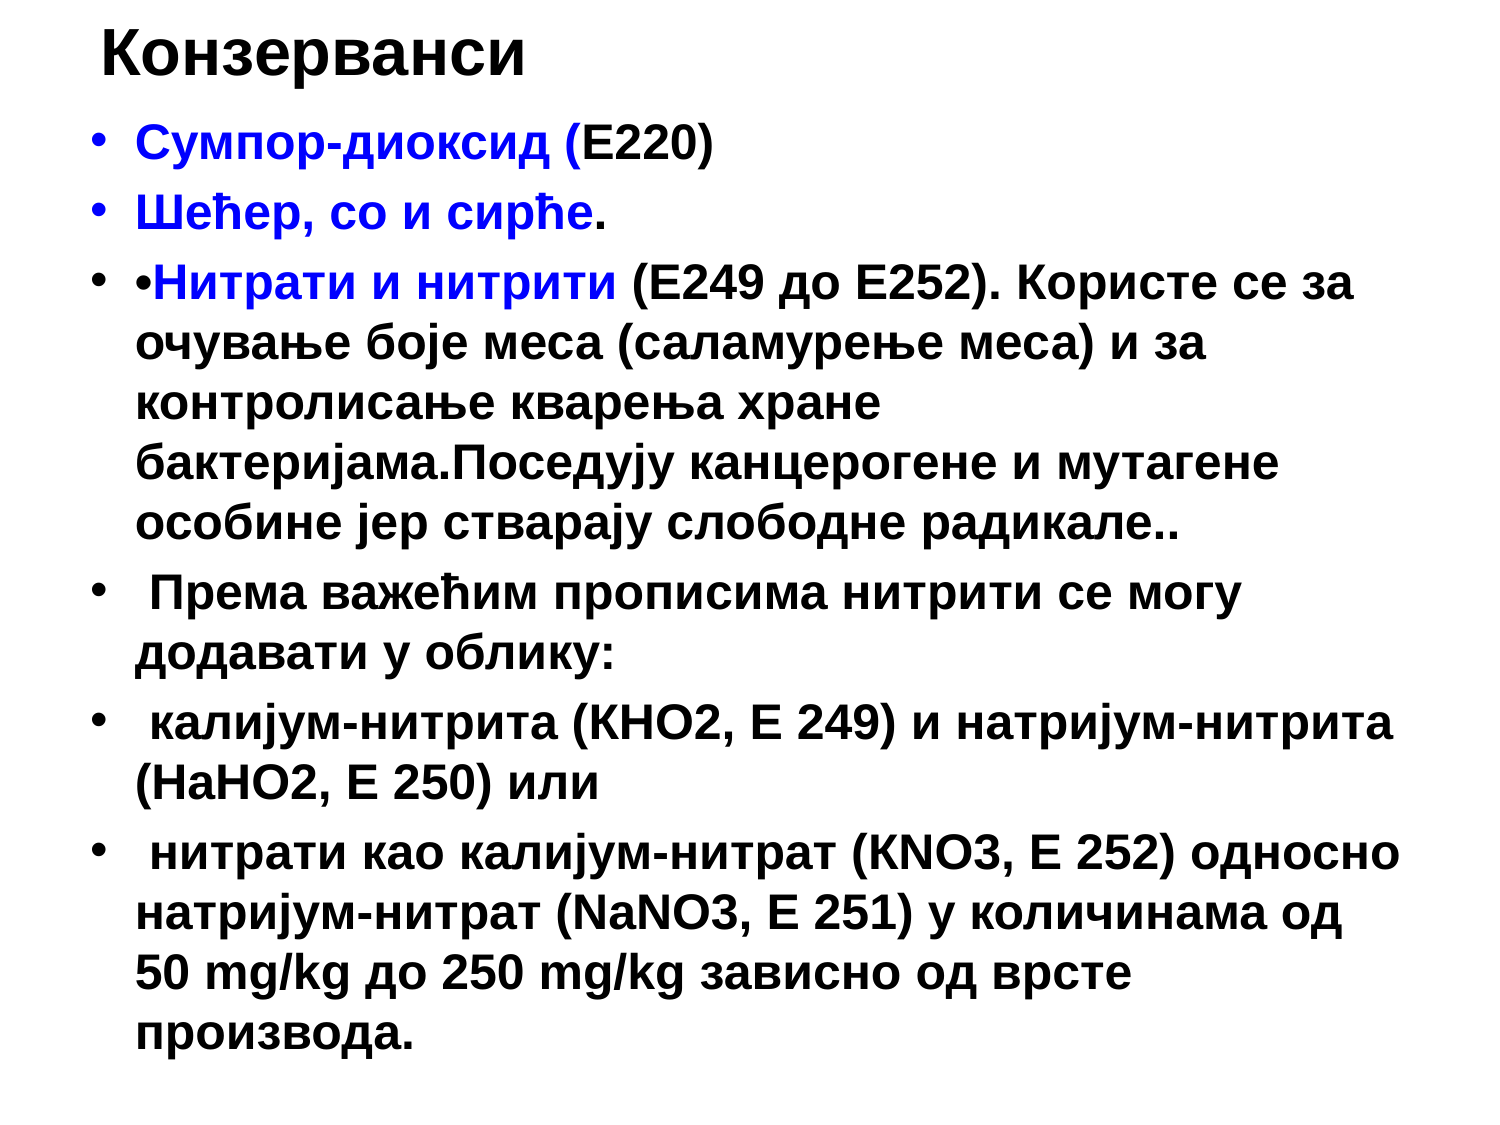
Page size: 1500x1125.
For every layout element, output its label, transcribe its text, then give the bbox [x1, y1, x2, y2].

title Конзерванси [100, 0, 1451, 89]
list Сумпор-диоксид (Е220) Шећер, со и сирће. •Нитрати и нитрити (Е249 до Е252). Користе се за очување боје меса (саламурење меса) и за контролисање кварења хране бактеријама.Поседују канцерогене и мутагене особине јер стварају слободне радикале.. Према важећим прописима нитрити се могу додавати у облику: калијум-нитрита (КНО2, Е 249) и натријум-нитрита (НаНО2, Е 250) или нитрати као калијум-нитрат (КNО3, Е 252) односно натријум-нитрат (NaNO3, Е 251) у количинама од 50 mg/kg до 250 mg/kg зависно од врсте производа. [74, 101, 1426, 845]
